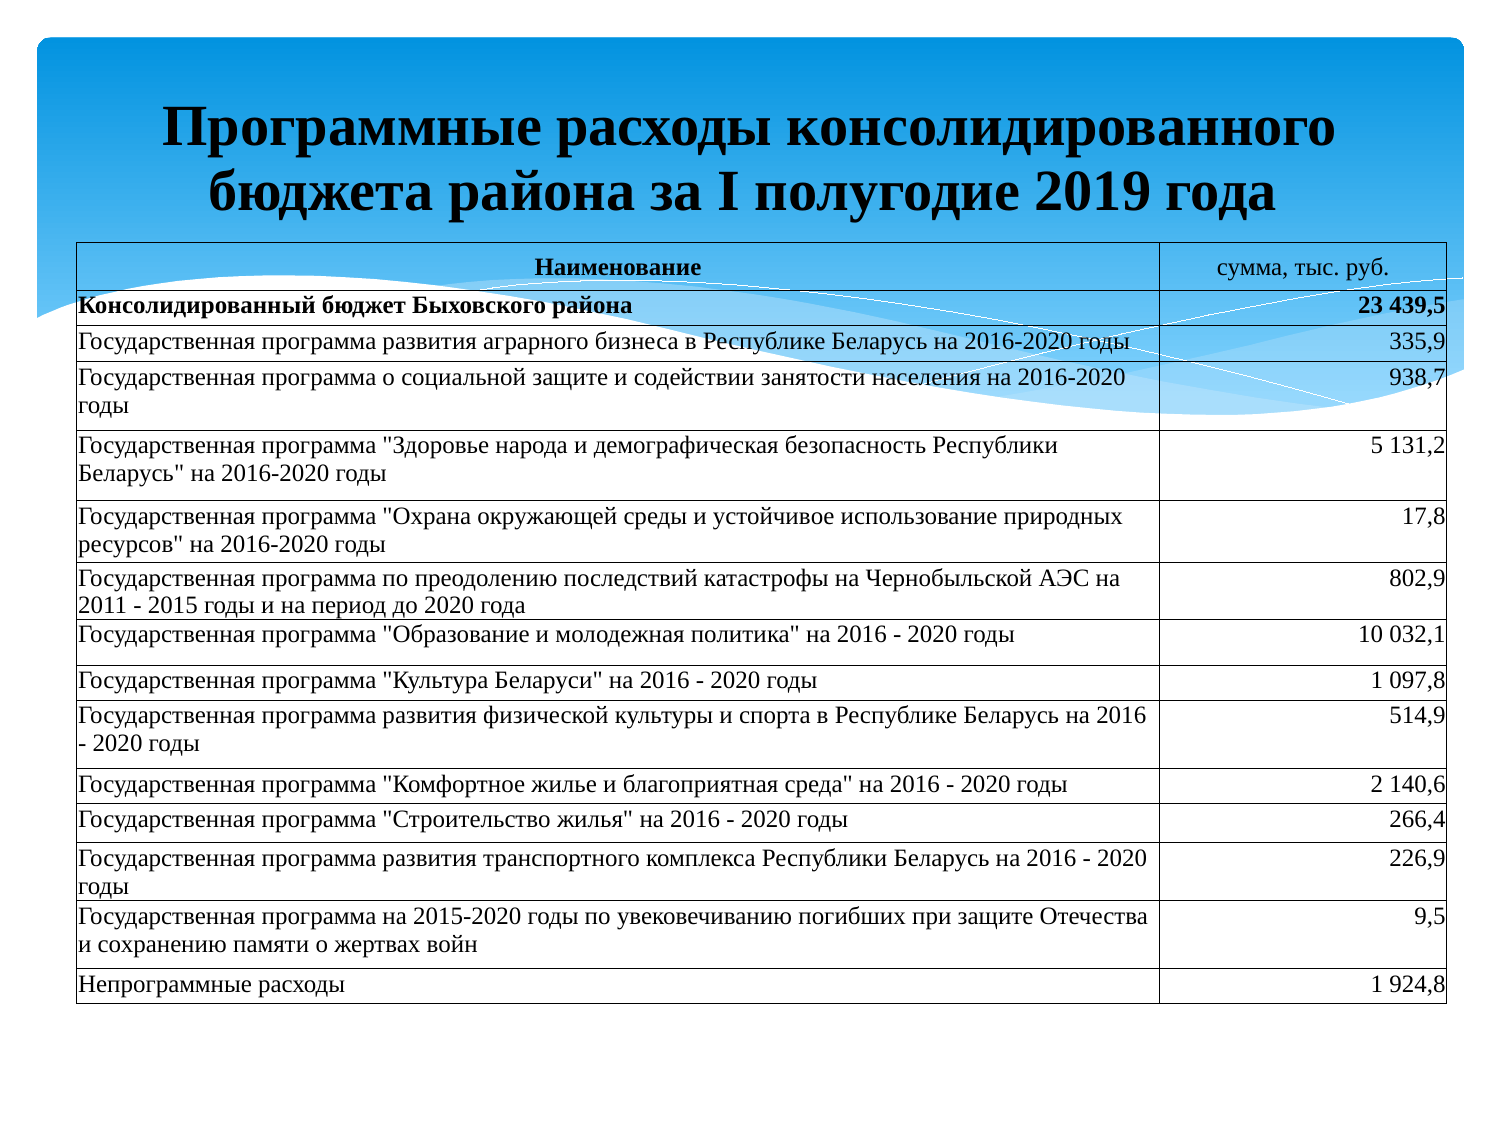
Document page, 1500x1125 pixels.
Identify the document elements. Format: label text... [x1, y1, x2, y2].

table_cell 2 140,6 [1160, 769, 1446, 803]
table_cell Государственная программа развития транспортного комплекса Республики Беларусь на 2016 - 2020 годы [77, 843, 1159, 900]
table_cell 23 439,5 [1160, 291, 1446, 325]
table_cell Государственная программа "Комфортное жилье и благоприятная среда" на 2016 - 2020 годы [77, 769, 1159, 803]
table_cell 10 032,1 [1160, 620, 1446, 665]
table_cell 5 131,2 [1160, 431, 1446, 500]
table_cell Государственная программа о социальной защите и содействии занятости населения на 2016-2020 годы [77, 362, 1159, 430]
table_cell 17,8 [1160, 501, 1446, 562]
table_cell Государственная программа "Образование и молодежная политика" на 2016 - 2020 годы [77, 620, 1159, 665]
table_cell Консолидированный бюджет Быховского района [77, 291, 1159, 325]
table_cell 335,9 [1160, 326, 1446, 361]
table_cell 9,5 [1160, 901, 1446, 968]
table_cell Государственная программа на 2015-2020 годы по увековечиванию погибших при защите Отечества и сохранению памяти о жертвах войн [77, 901, 1159, 968]
table_cell 266,4 [1160, 804, 1446, 842]
table_cell 802,9 [1160, 563, 1446, 619]
table_cell 1 097,8 [1160, 666, 1446, 700]
table_cell Государственная программа развития физической культуры и спорта в Республике Беларусь на 2016 - 2020 годы [77, 701, 1159, 768]
table_cell Непрограммные расходы [77, 969, 1159, 1003]
table_cell Государственная программа "Строительство жилья" на 2016 - 2020 годы [77, 804, 1159, 842]
table_header Наименование [77, 261, 1159, 290]
table_cell Государственная программа "Охрана окружающей среды и устойчивое использование природных ресурсов" на 2016-2020 годы [77, 501, 1159, 562]
table_cell Государственная программа "Культура Беларуси" на 2016 - 2020 годы [77, 666, 1159, 700]
table_cell 514,9 [1160, 701, 1446, 768]
table_cell 938,7 [1160, 362, 1446, 430]
table_cell Государственная программа по преодолению последствий катастрофы на Чернобыльской АЭС на 2011 - 2015 годы и на период до 2020 года [77, 563, 1159, 619]
table_cell Государственная программа "Здоровье народа и демографическая безопасность Республики Беларусь" на 2016-2020 годы [77, 431, 1159, 500]
table_cell Государственная программа развития аграрного бизнеса в Республике Беларусь на 2016-2020 годы [77, 326, 1159, 361]
table_cell 1 924,8 [1160, 969, 1446, 1003]
title Программные расходы консолидированного бюджета района за I полугодие 2019 года [75, 55, 1425, 261]
table_cell 226,9 [1160, 843, 1446, 900]
table_header сумма, тыс. руб. [1160, 243, 1446, 290]
